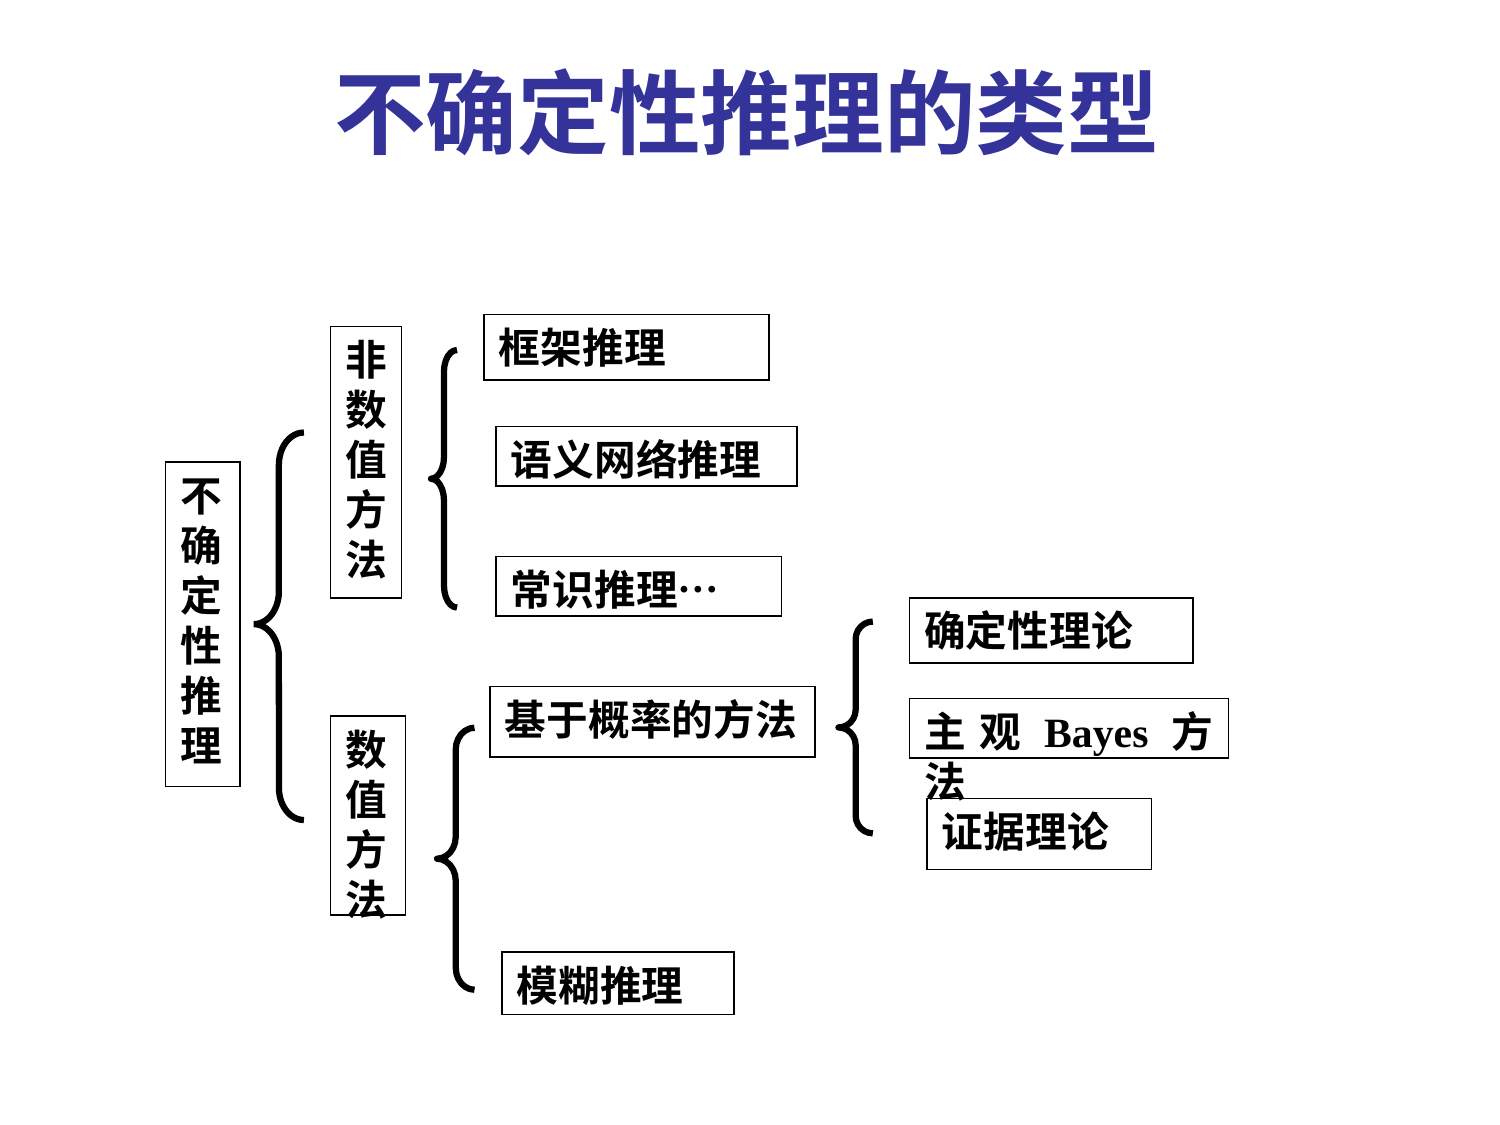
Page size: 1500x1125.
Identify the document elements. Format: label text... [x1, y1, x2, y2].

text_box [165, 314, 1229, 1015]
text_box 不确定性推理的类型 [58, 48, 1436, 174]
